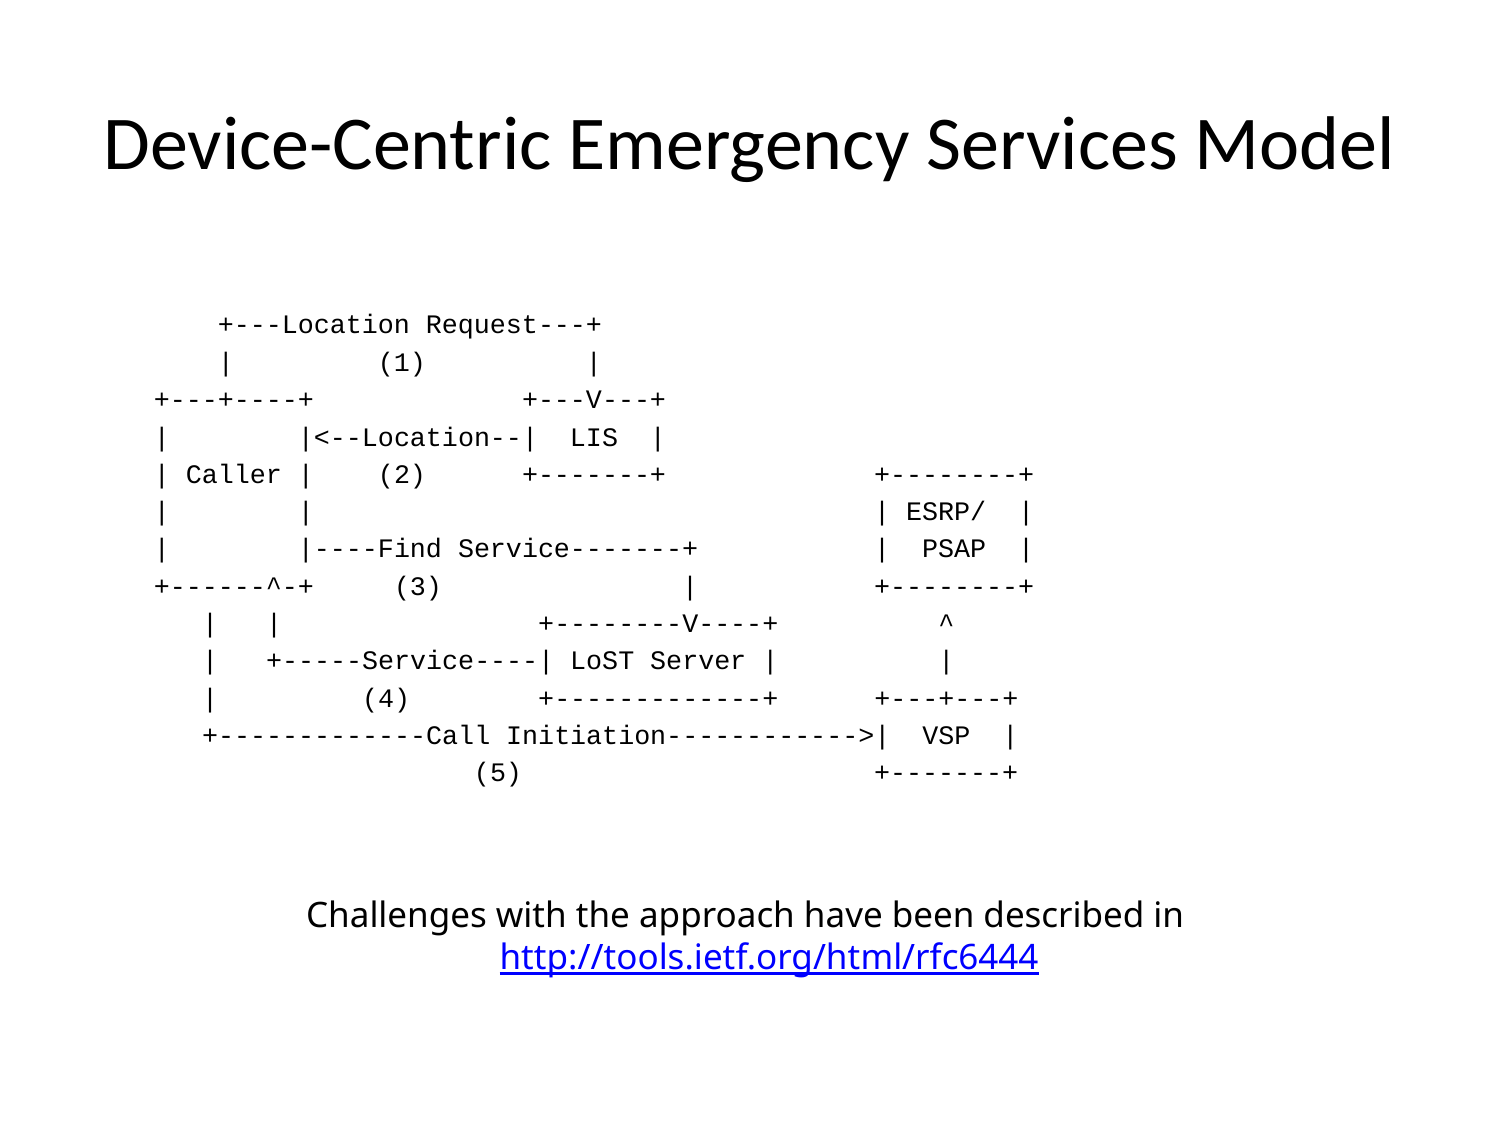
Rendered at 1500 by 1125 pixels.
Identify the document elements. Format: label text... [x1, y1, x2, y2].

list +---Location Request---+ | (1) | +---+----+ +---V---+ | |<--Location--| LIS | | Caller | (2) +-------+ +--------+ | | | ESRP/ | | |----Find Service-------+ | PSAP | +------^-+ (3) | +--------+ | | +--------V----+ ^ | +-----Service----| LoST Server | | | (4) +-------------+ +---+---+ +-------------Call Initiation------------>| VSP | (5) +-------+ Challenges with the approach have been described in http://tools.ietf.org/html/rfc6444 [75, 262, 1425, 1005]
title Device-Centric Emergency Services Model [75, 45, 1425, 233]
